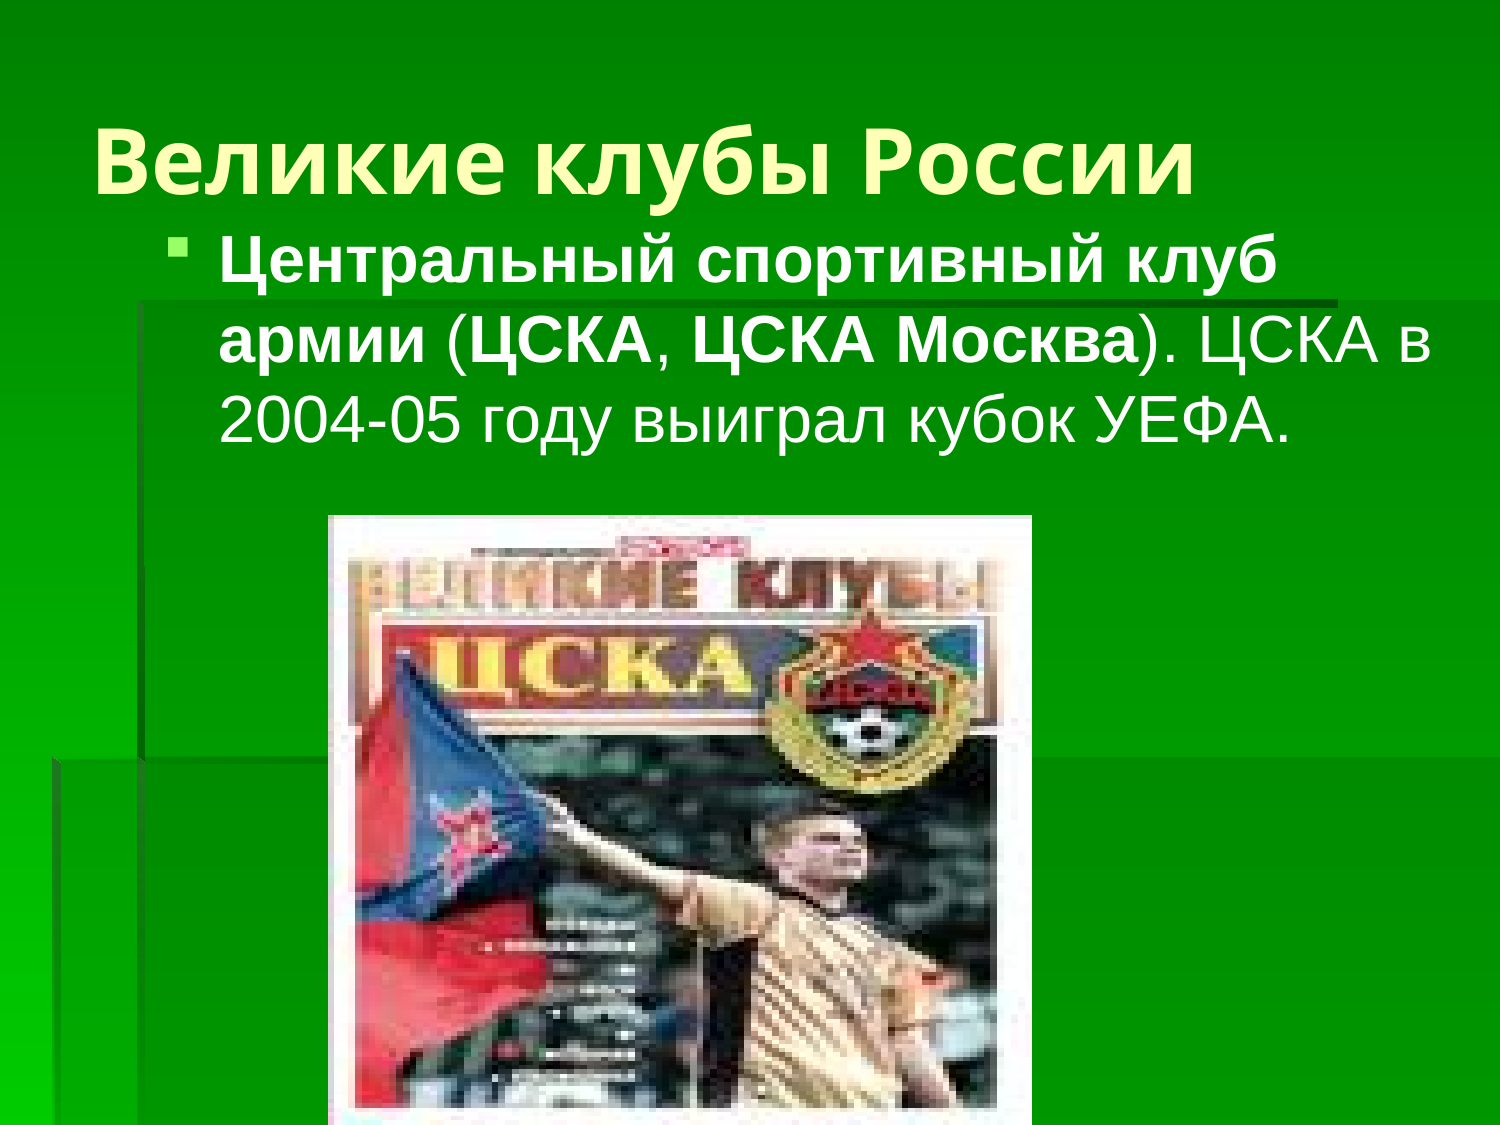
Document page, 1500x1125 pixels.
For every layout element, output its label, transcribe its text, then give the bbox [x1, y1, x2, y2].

picture [327, 515, 1032, 1125]
title Великие клубы России [74, 39, 1451, 276]
list Центральный спортивный клуб армии (ЦСКА, ЦСКА Москва). ЦСКА в 2004-05 году выиграл кубок УЕФА. [147, 207, 1462, 480]
